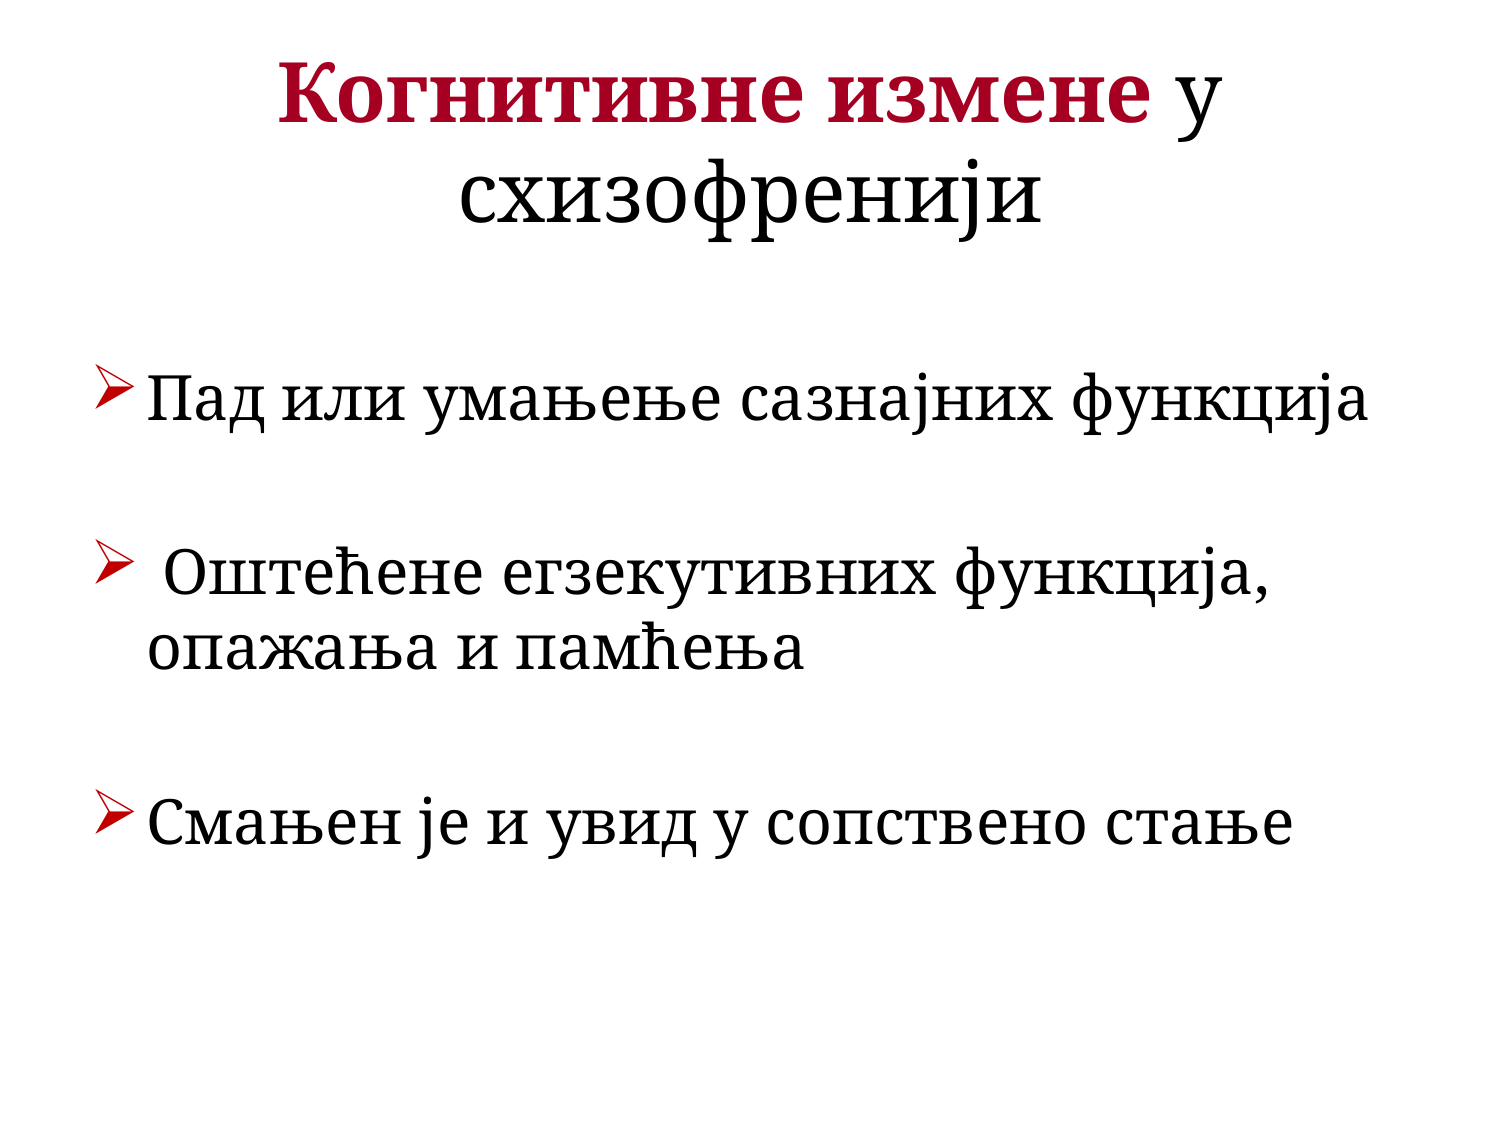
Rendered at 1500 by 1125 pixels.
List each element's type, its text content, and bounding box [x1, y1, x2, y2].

list Пад или умањење сазнајних функција Оштећене егзекутивних функција, опажања и памћења Смањен је и увид у сопствено стање [74, 262, 1426, 1006]
title Когнитивне измене у схизофренији [74, 44, 1426, 233]
